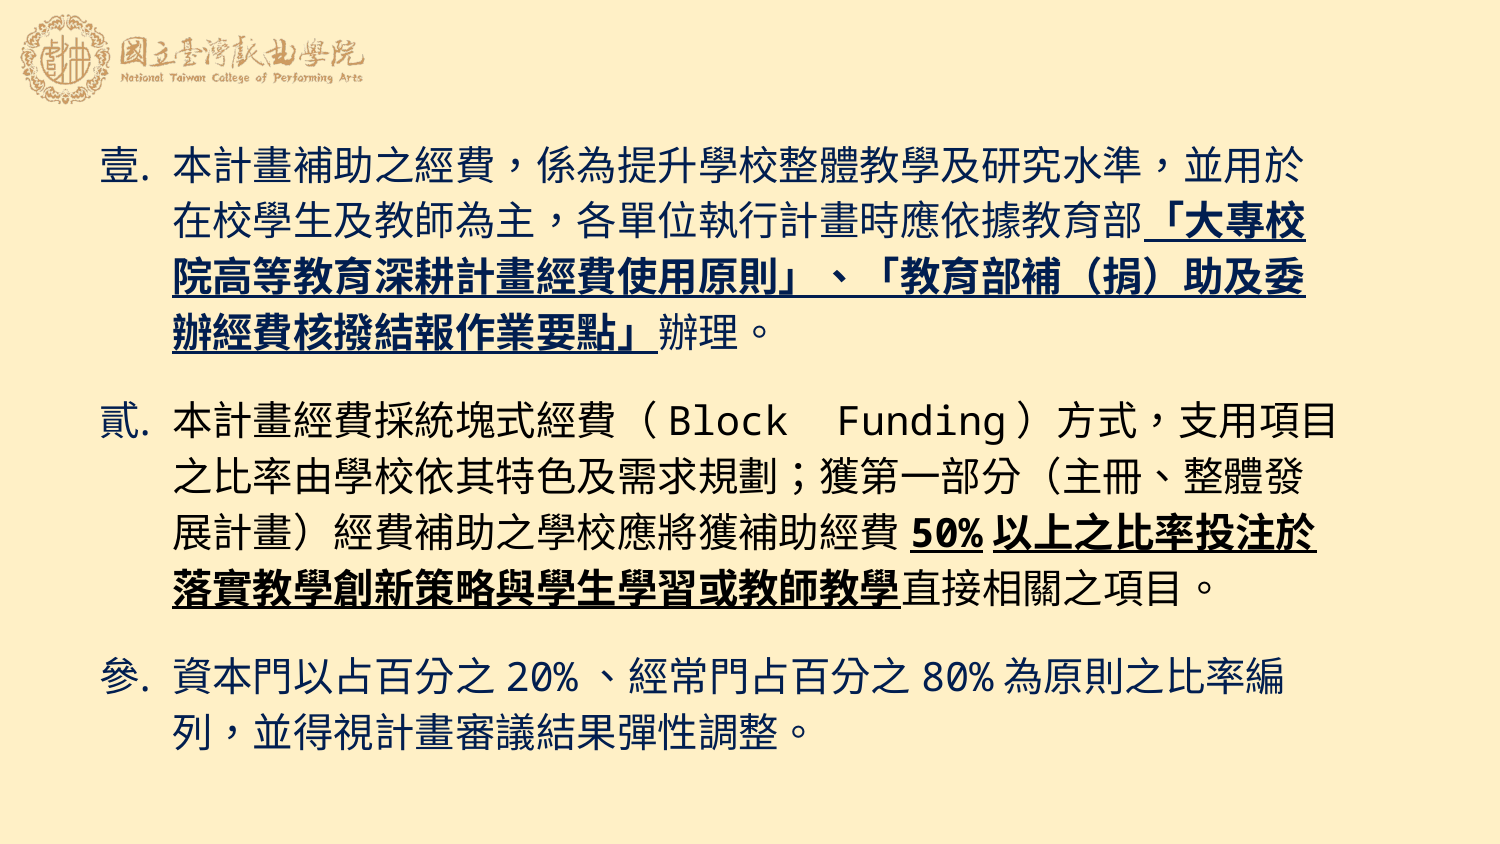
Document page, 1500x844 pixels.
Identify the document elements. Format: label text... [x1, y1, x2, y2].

list 本計畫補助之經費，係為提升學校整體教學及研究水準，並用於在校學生及教師為主，各單位執行計畫時應依據教育部「大專校院高等教育深耕計畫經費使用原則」、「教育部補（捐）助及委辦經費核撥結報作業要點」辦理。 本計畫經費採統塊式經費（Block Funding）方式，支用項目之比率由學校依其特色及需求規劃；獲第一部分（主冊、整體發展計畫）經費補助之學校應將獲補助經費50%以上之比率投注於落實教學創新策略與學生學習或教師教學直接相關之項目。 資本門以占百分之20%、經常門占百分之80%為原則之比率編列，並得視計畫審議結果彈性調整。 [37, 117, 1356, 779]
picture [10, 10, 374, 108]
